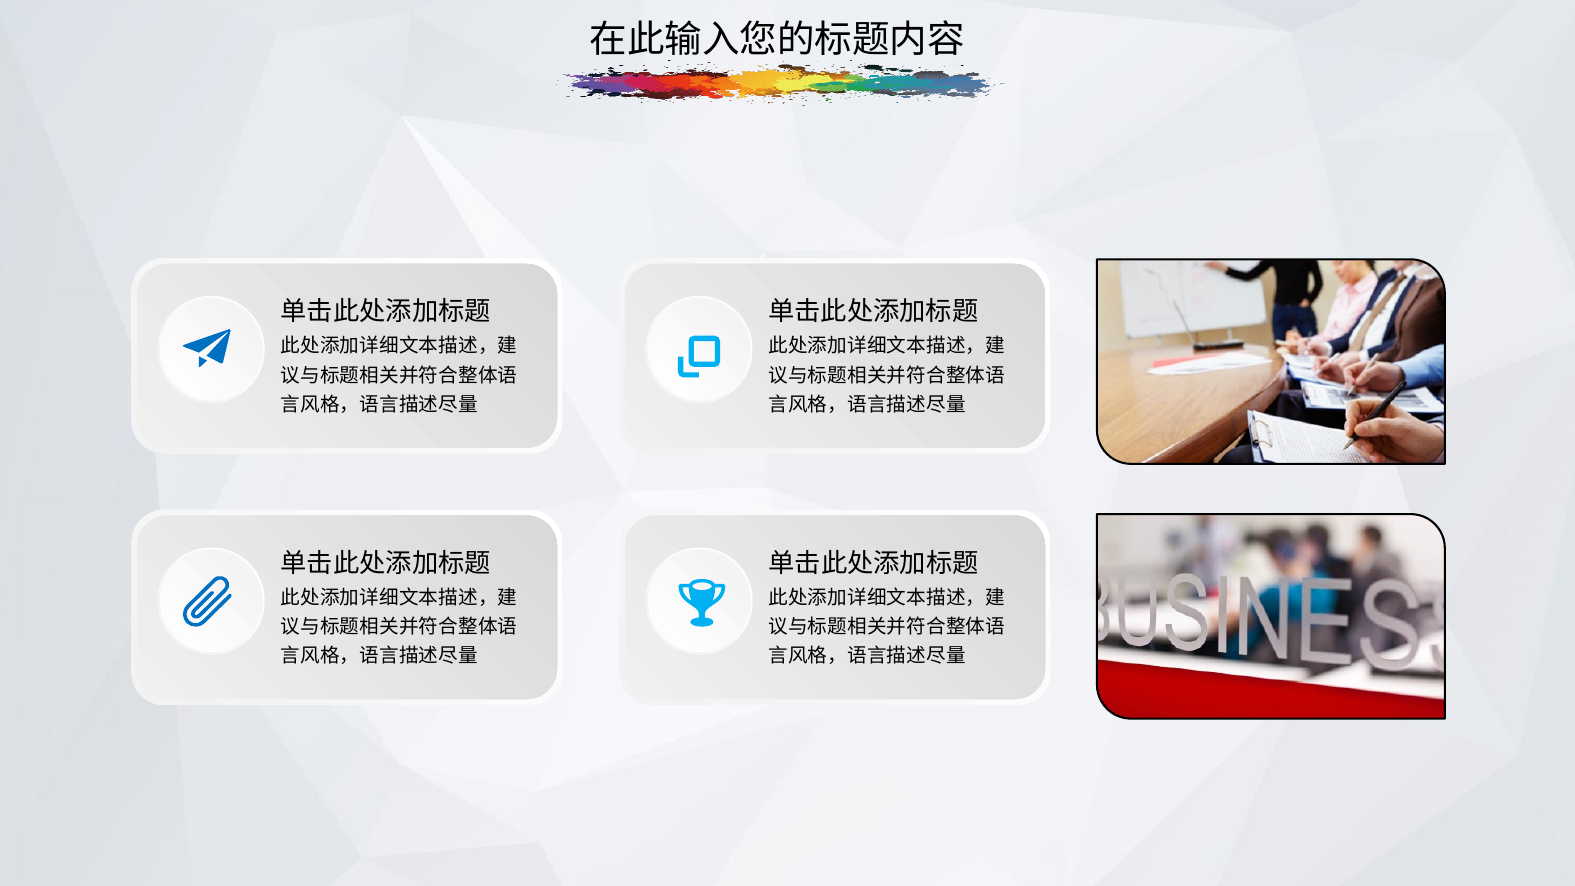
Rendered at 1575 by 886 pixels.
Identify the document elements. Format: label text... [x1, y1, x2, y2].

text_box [131, 257, 563, 454]
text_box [619, 509, 1051, 706]
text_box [645, 295, 753, 404]
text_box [157, 547, 265, 655]
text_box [619, 257, 1051, 454]
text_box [157, 295, 265, 404]
text_box 在此输入您的标题内容 [578, 9, 990, 56]
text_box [131, 509, 563, 706]
text_box [1096, 514, 1445, 719]
text_box [1096, 259, 1445, 464]
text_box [768, 295, 1020, 434]
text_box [280, 547, 532, 686]
picture [0, 0, 1575, 886]
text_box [768, 547, 1020, 686]
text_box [645, 547, 753, 655]
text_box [280, 295, 532, 434]
